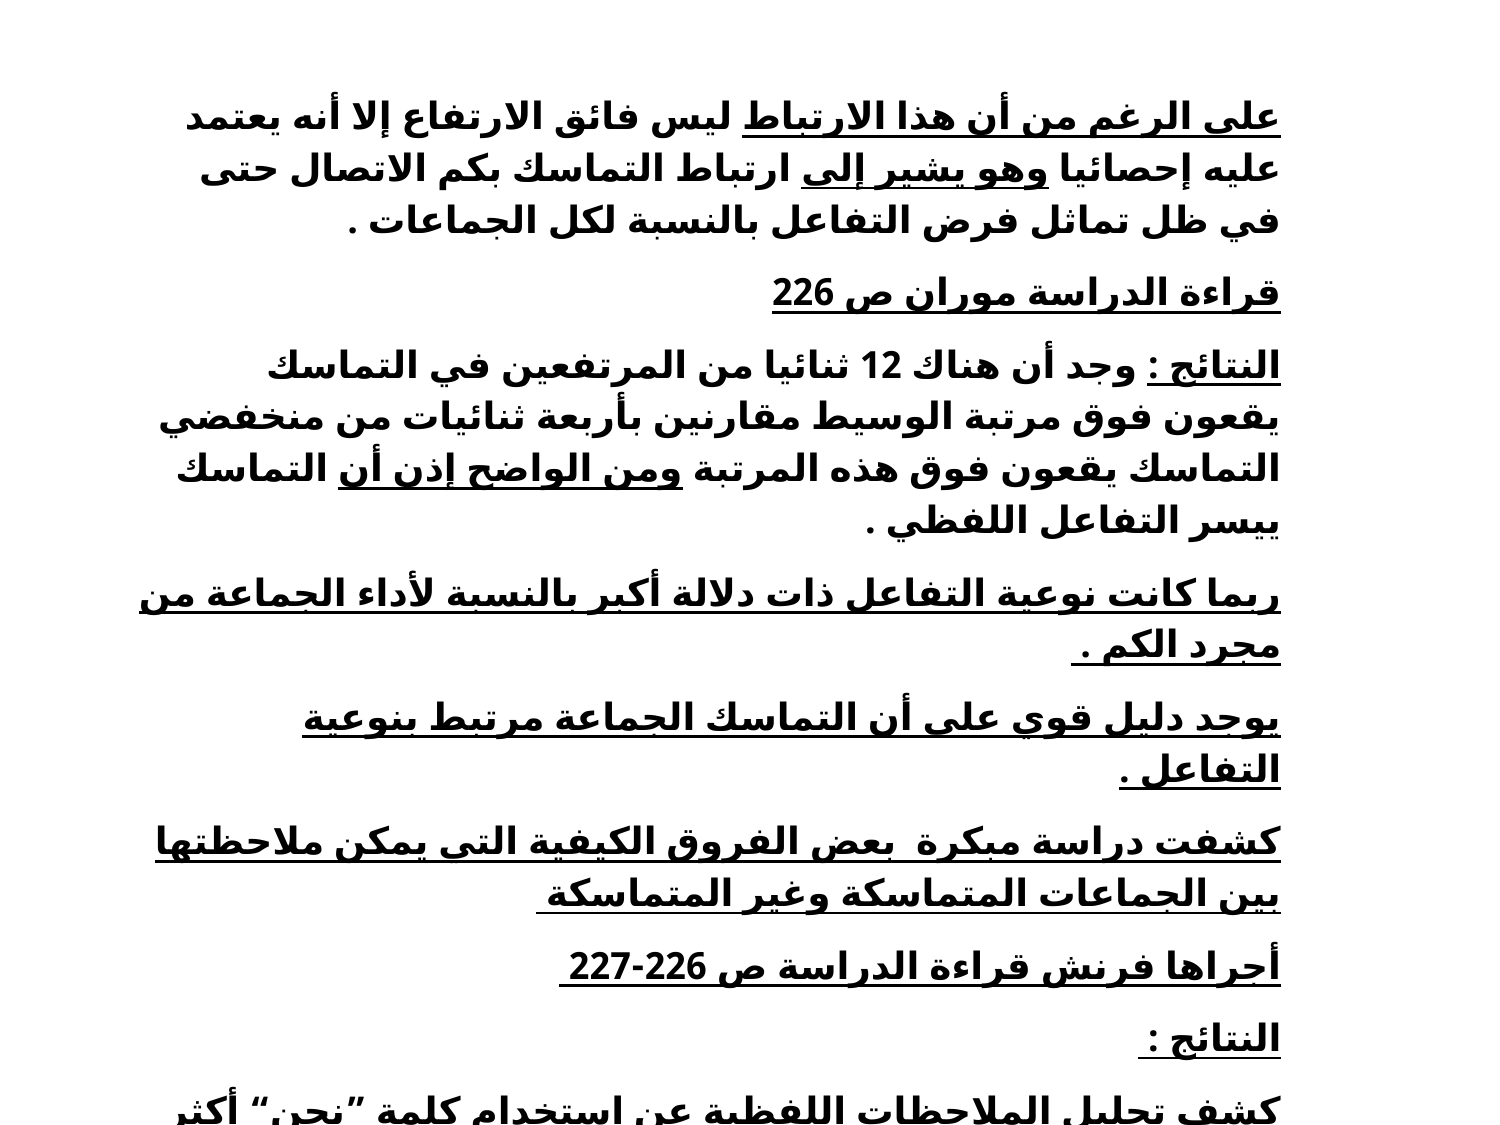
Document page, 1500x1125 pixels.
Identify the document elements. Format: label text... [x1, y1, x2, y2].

text_box على الرغم من أن هذا الارتباط ليس فائق الارتفاع إلا أنه يعتمد عليه إحصائيا وهو يشير إلى ارتباط التماسك بكم الاتصال حتى في ظل تماثل فرض التفاعل بالنسبة لكل الجماعات . قراءة الدراسة موران ص 226 النتائج : وجد أن هناك 12 ثنائيا من المرتفعين في التماسك يقعون فوق مرتبة الوسيط مقارنين بأربعة ثنائيات من منخفضي التماسك يقعون فوق هذه المرتبة ومن الواضح إذن أن التماسك ييسر التفاعل اللفظي . ربما كانت نوعية التفاعل ذات دلالة أكبر بالنسبة لأداء الجماعة من مجرد الكم . يوجد دليل قوي على أن التماسك الجماعة مرتبط بنوعية التفاعل . كشفت دراسة مبكرة بعض الفروق الكيفية التي يمكن ملاحظتها بين الجماعات المتماسكة وغير المتماسكة أجراها فرنش قراءة الدراسة ص 226-227 النتائج : كشف تحليل الملاحظات اللفظية عن استخدام كلمة ”نحن“ أكثر بدلا من كلمة ”أنا ” في الجماعات المنظمة بما يدعم التفسير الحالي الذي يذهب إلى أن الجماعات المنظمة كانت أكثر ترابطا مع الجماعات غير المنظمة . [123, 78, 1353, 1125]
